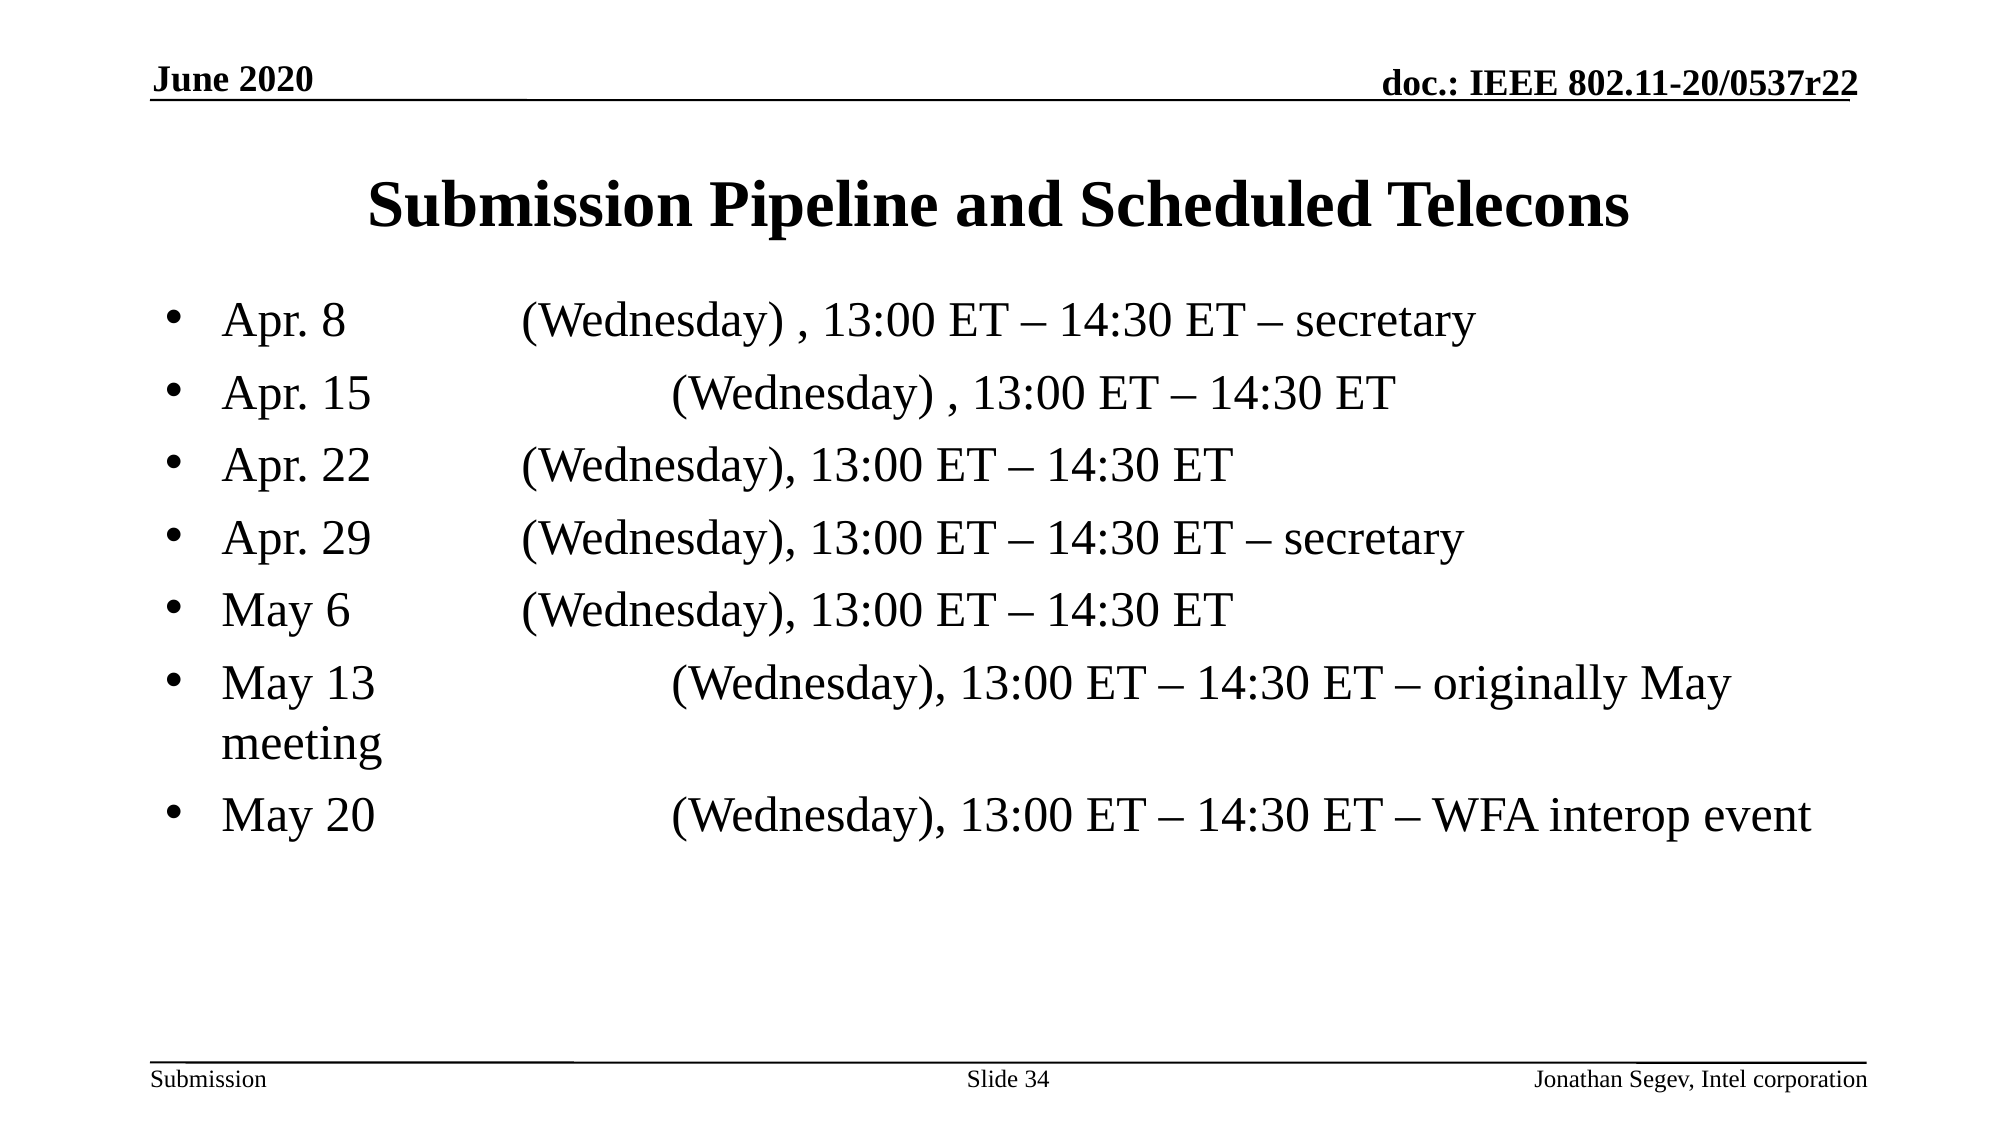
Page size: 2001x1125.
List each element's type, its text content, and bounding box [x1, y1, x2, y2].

footer Jonathan Segev, Intel corporation [1171, 1061, 1869, 1093]
title Submission Pipeline and Scheduled Telecons [149, 112, 1850, 278]
list Apr. 8 (Wednesday) , 13:00 ET – 14:30 ET – secretary Apr. 15 (Wednesday) , 13:00 ET – 14:30 ET Apr. 22 (Wednesday), 13:00 ET – 14:30 ET Apr. 29 (Wednesday), 13:00 ET – 14:30 ET – secretary May 6 (Wednesday), 13:00 ET – 14:30 ET May 13 (Wednesday), 13:00 ET – 14:30 ET – originally May meeting May 20 (Wednesday), 13:00 ET – 14:30 ET – WFA interop event [149, 278, 1850, 670]
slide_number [152, 54, 563, 100]
slide_number Slide 34 [950, 1061, 1067, 1123]
